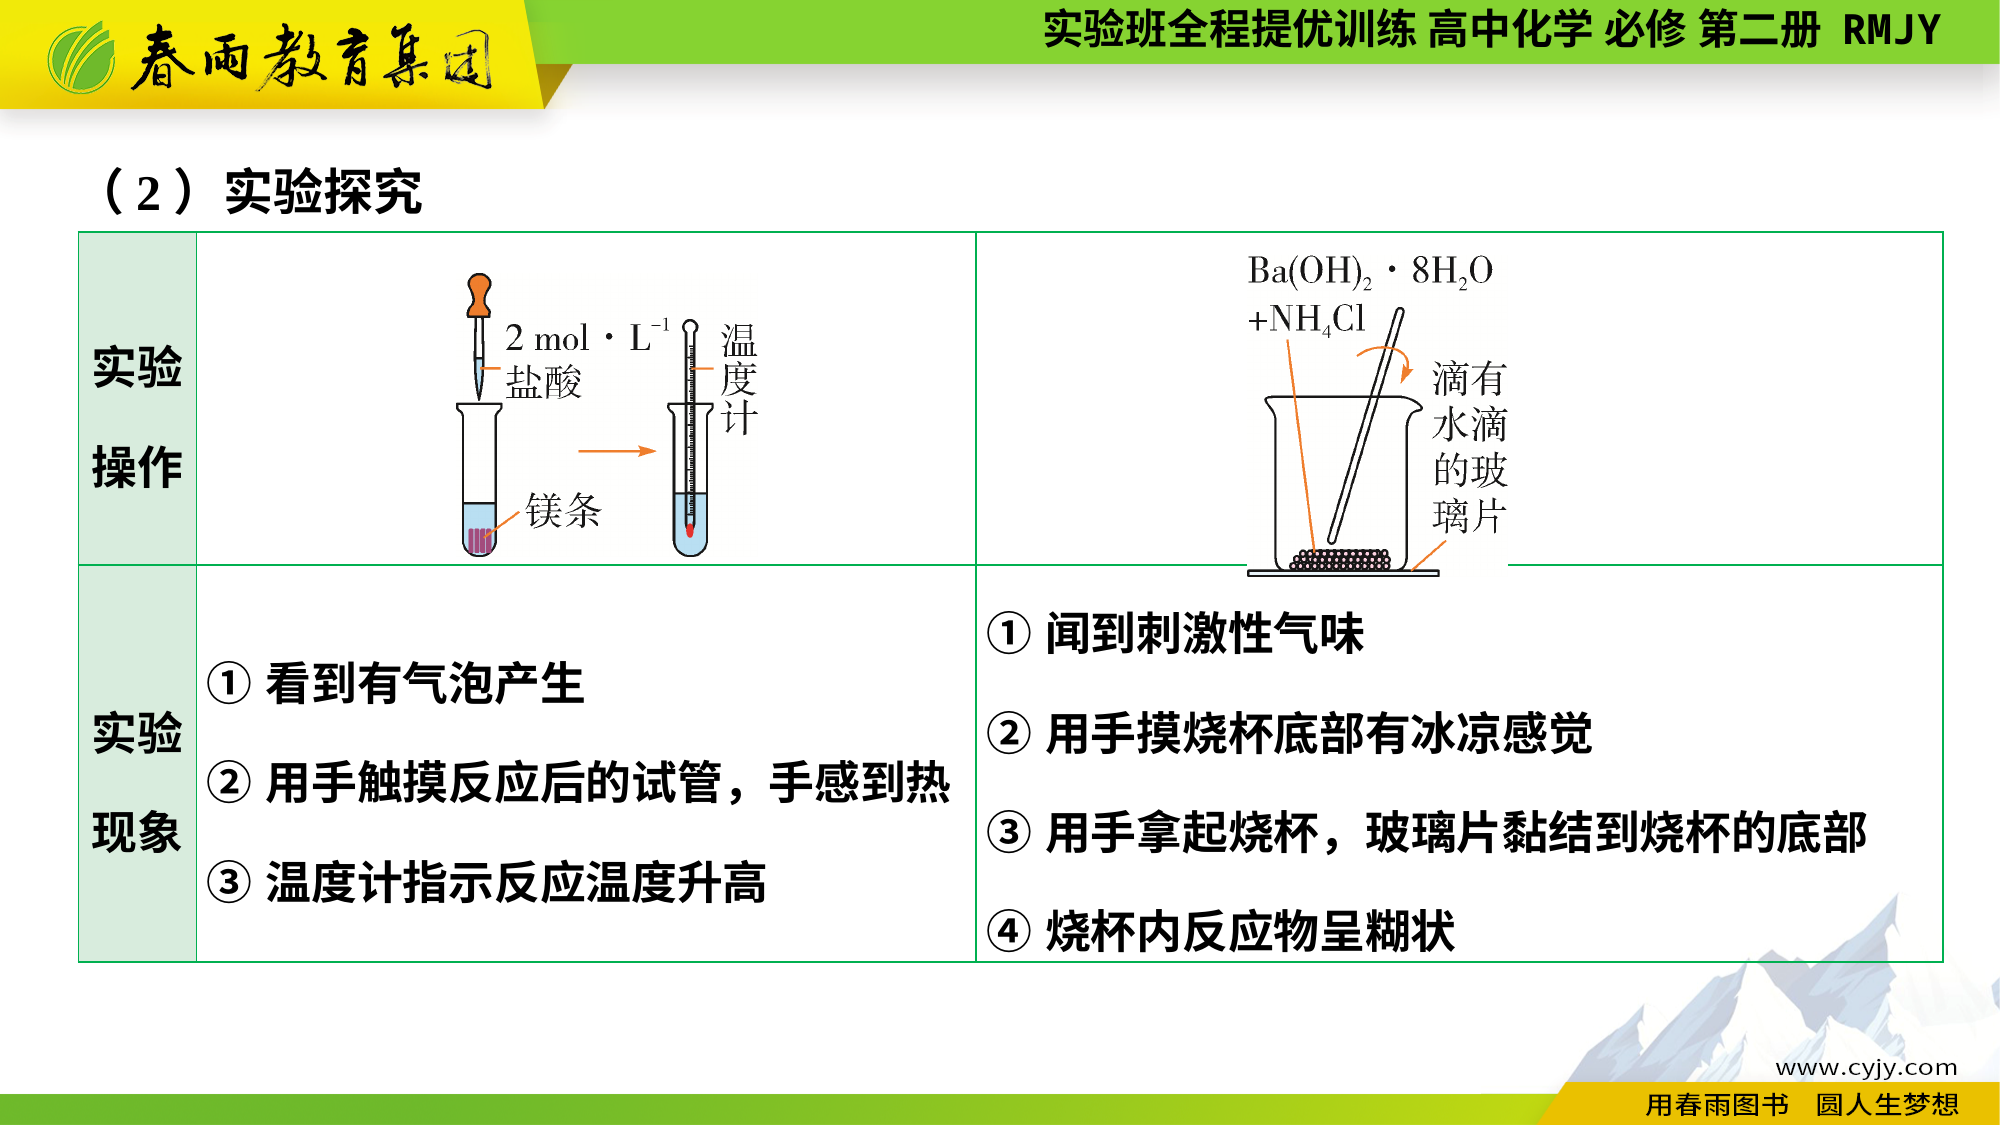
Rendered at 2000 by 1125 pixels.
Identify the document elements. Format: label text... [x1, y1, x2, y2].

table_header 实验 操作 [79, 233, 196, 564]
table_cell ①看到有气泡产生 ②用手触摸反应后的试管，手感到热 ③温度计指示反应温度升高 [197, 566, 975, 961]
table_cell ①闻到刺激性气味 ②用手摸烧杯底部有冰凉感觉 ③用手拿起烧杯，玻璃片黏结到烧杯的底部 ④烧杯内反应物呈糊状 [977, 566, 1942, 961]
list （2）实验探究 [59, 122, 1944, 217]
table_header [197, 233, 975, 564]
table_cell 实验 现象 [79, 566, 196, 961]
table_header [977, 233, 1942, 564]
picture [0, 0, 2000, 1125]
